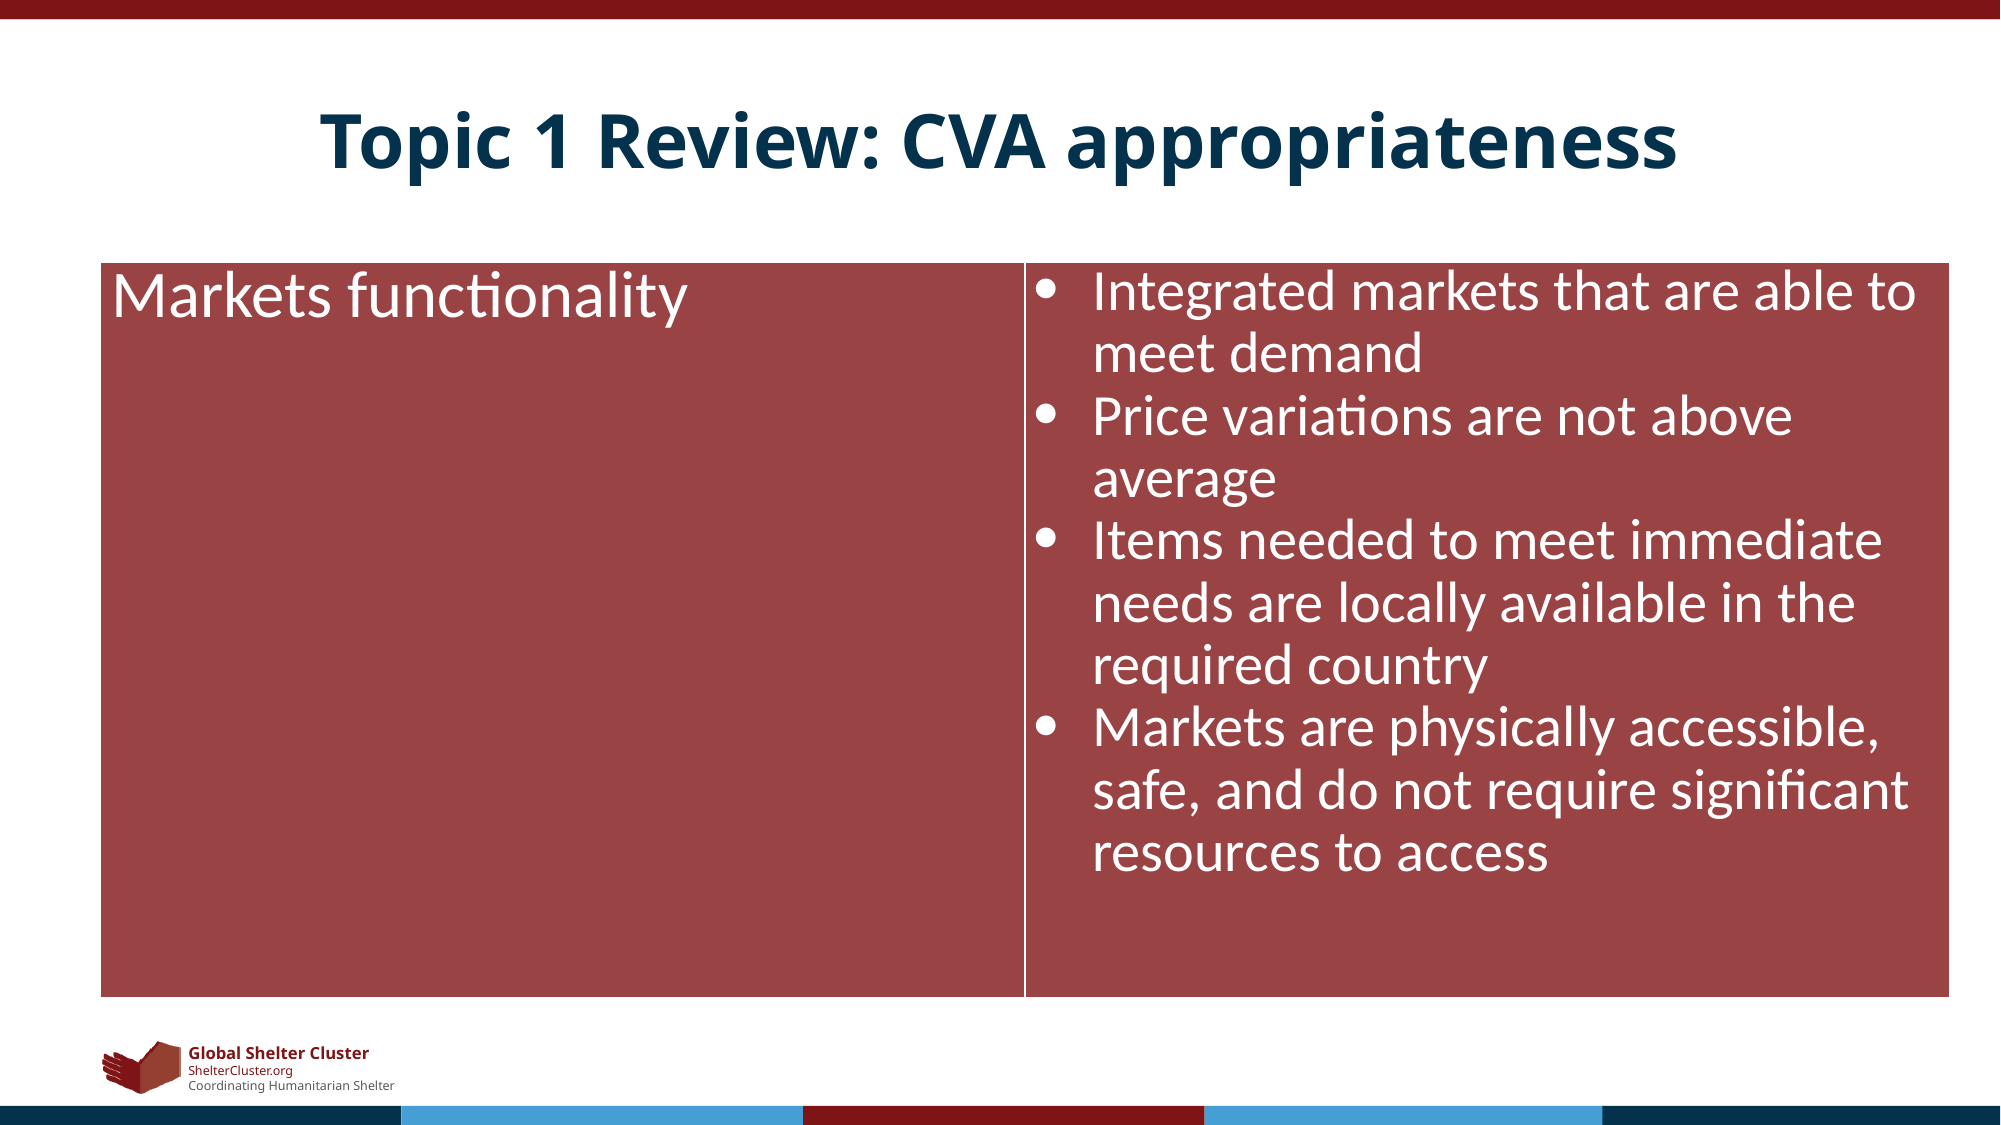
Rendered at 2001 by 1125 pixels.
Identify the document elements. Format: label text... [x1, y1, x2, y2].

picture [102, 1041, 181, 1094]
table_header Integrated markets that are able to meet demand Price variations are not above average Items needed to meet immediate needs are locally available in the required country Markets are physically accessible, safe, and do not require significant resources to access [1026, 263, 1949, 997]
title Topic 1 Review: CVA appropriateness [99, 45, 1900, 233]
table_header Markets functionality [101, 263, 1024, 997]
